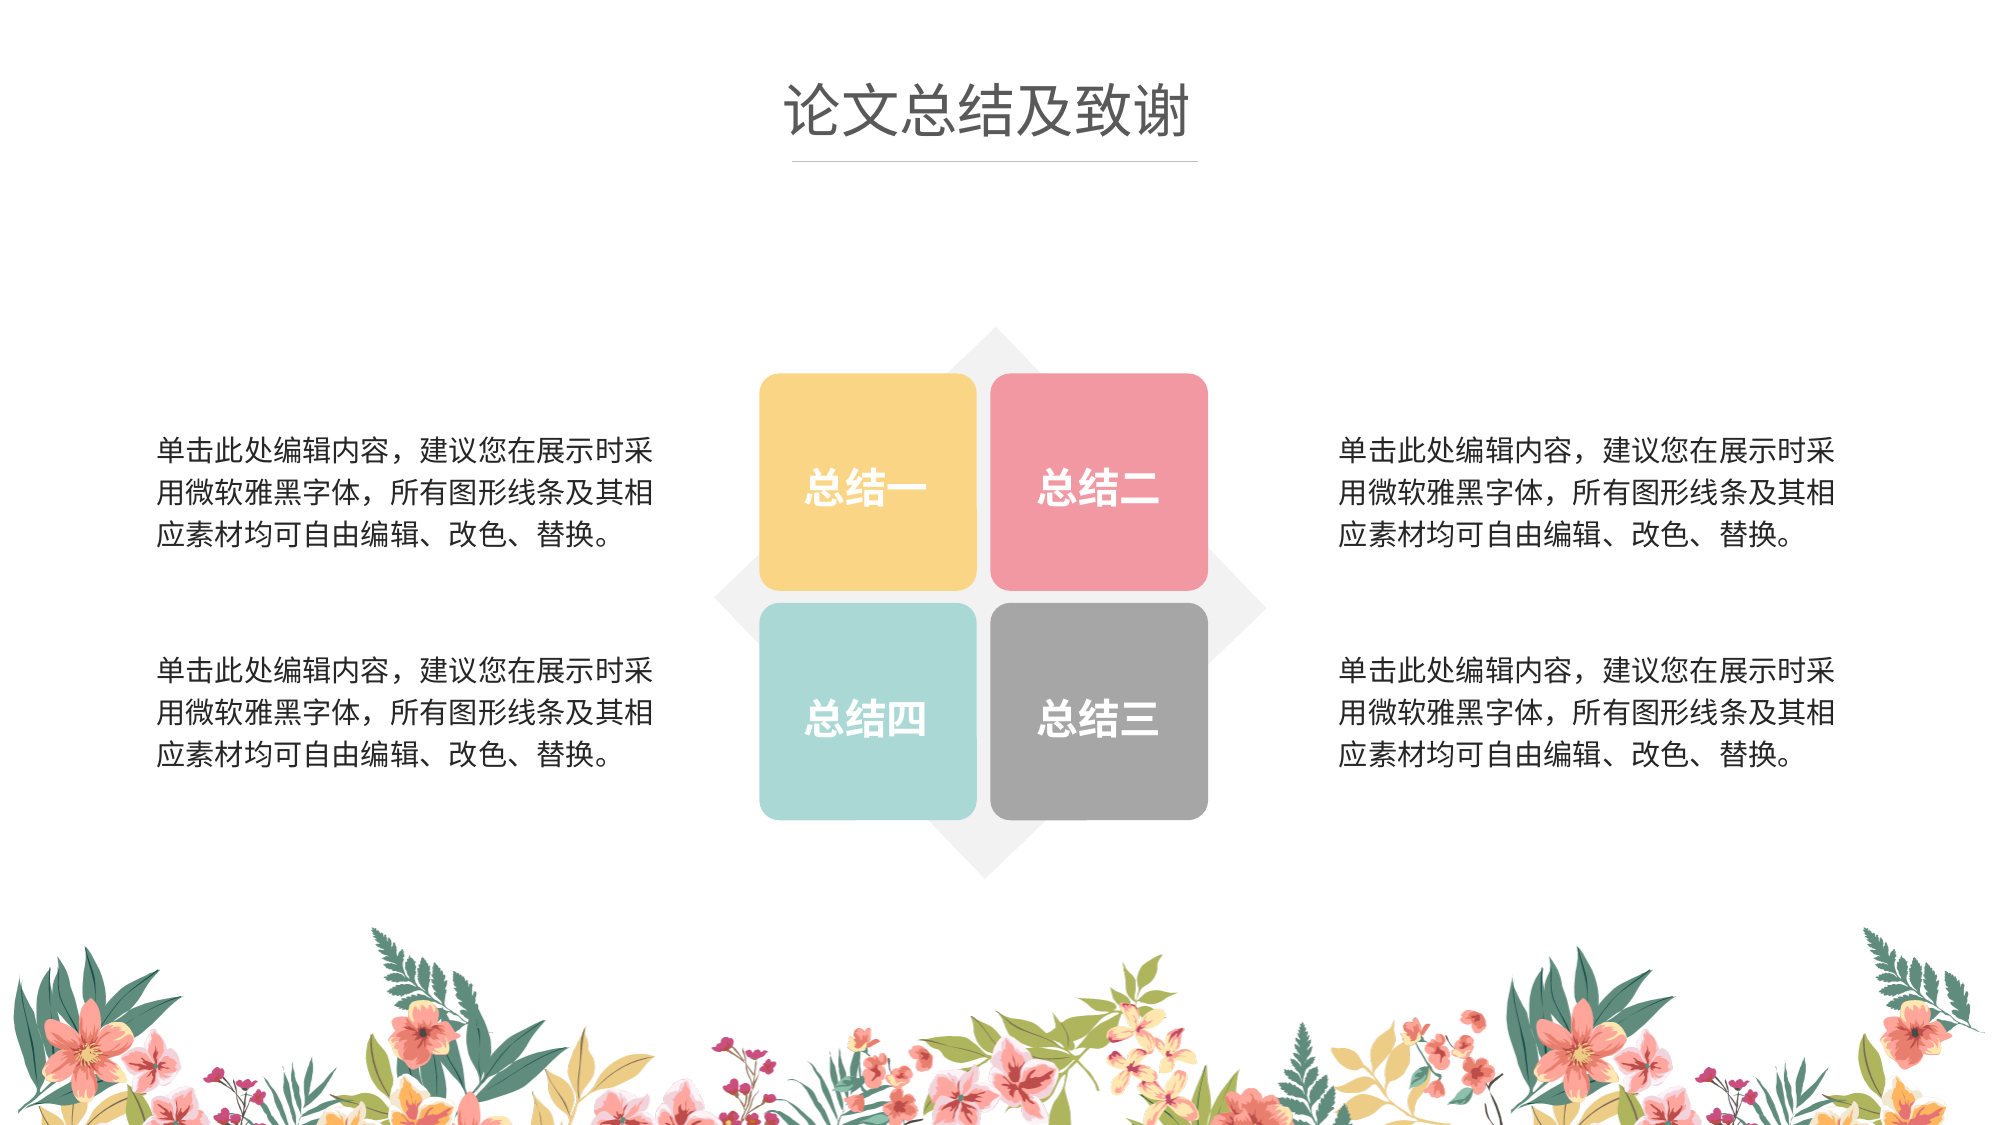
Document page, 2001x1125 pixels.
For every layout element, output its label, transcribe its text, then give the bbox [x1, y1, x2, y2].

text_box 总结二 [1029, 461, 1170, 513]
text_box 总结一 [796, 461, 937, 513]
text_box [758, 601, 978, 822]
picture [8, 927, 2000, 1125]
text_box 单击此处编辑内容，建议您在展示时采用微软雅黑字体，所有图形线条及其相应素材均可自由编辑、改色、替换。 [1339, 424, 1852, 551]
text_box 论文总结及致谢 [768, 67, 1223, 152]
text_box 单击此处编辑内容，建议您在展示时采用微软雅黑字体，所有图形线条及其相应素材均可自由编辑、改色、替换。 [156, 645, 669, 772]
text_box 单击此处编辑内容，建议您在展示时采用微软雅黑字体，所有图形线条及其相应素材均可自由编辑、改色、替换。 [156, 424, 669, 551]
text_box 单击此处编辑内容，建议您在展示时采用微软雅黑字体，所有图形线条及其相应素材均可自由编辑、改色、替换。 [1339, 645, 1852, 772]
text_box [712, 325, 1268, 881]
text_box 总结三 [1029, 692, 1170, 744]
text_box [758, 372, 978, 592]
text_box [989, 601, 1210, 822]
text_box [989, 372, 1210, 592]
text_box 总结四 [796, 692, 937, 744]
